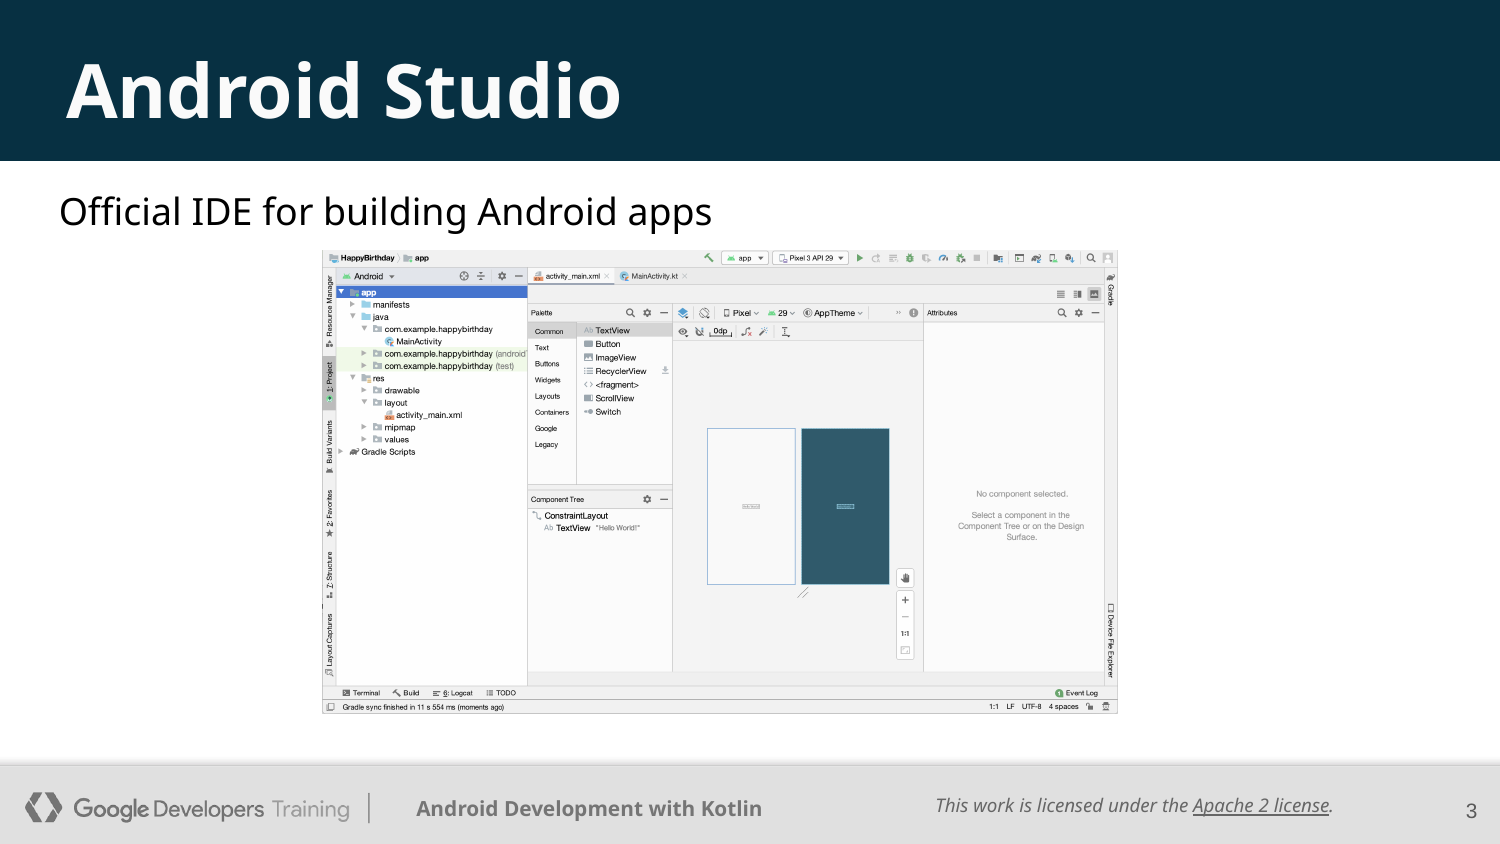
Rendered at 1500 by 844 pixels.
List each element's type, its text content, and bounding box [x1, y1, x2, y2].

picture [0, 161, 1500, 844]
list Official IDE for building Android apps [43, 166, 1442, 241]
slide_number ‹#› [1402, 777, 1493, 842]
title Android Studio [51, 28, 1449, 122]
